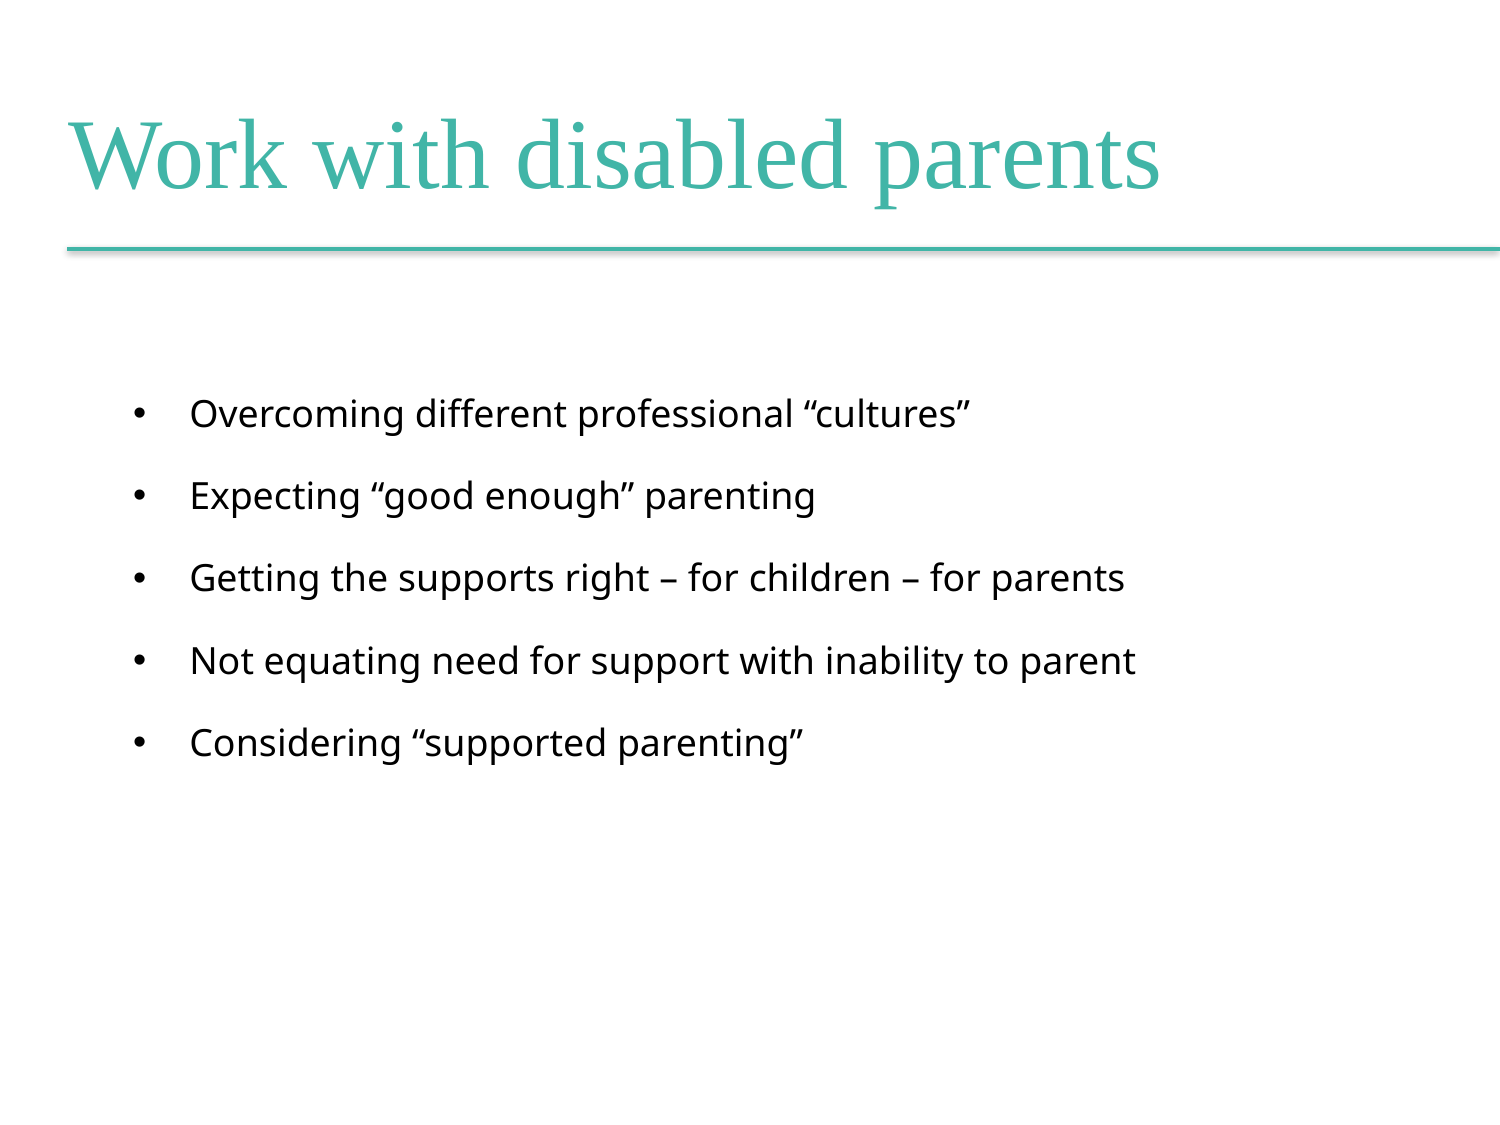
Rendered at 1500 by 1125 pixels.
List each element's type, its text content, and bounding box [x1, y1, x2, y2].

list Overcoming different professional “cultures” Expecting “good enough” parenting Getting the supports right – for children – for parents Not equating need for support with inability to parent Considering “supported parenting” [118, 373, 1391, 834]
text_box Work with disabled parents [53, 15, 1448, 304]
